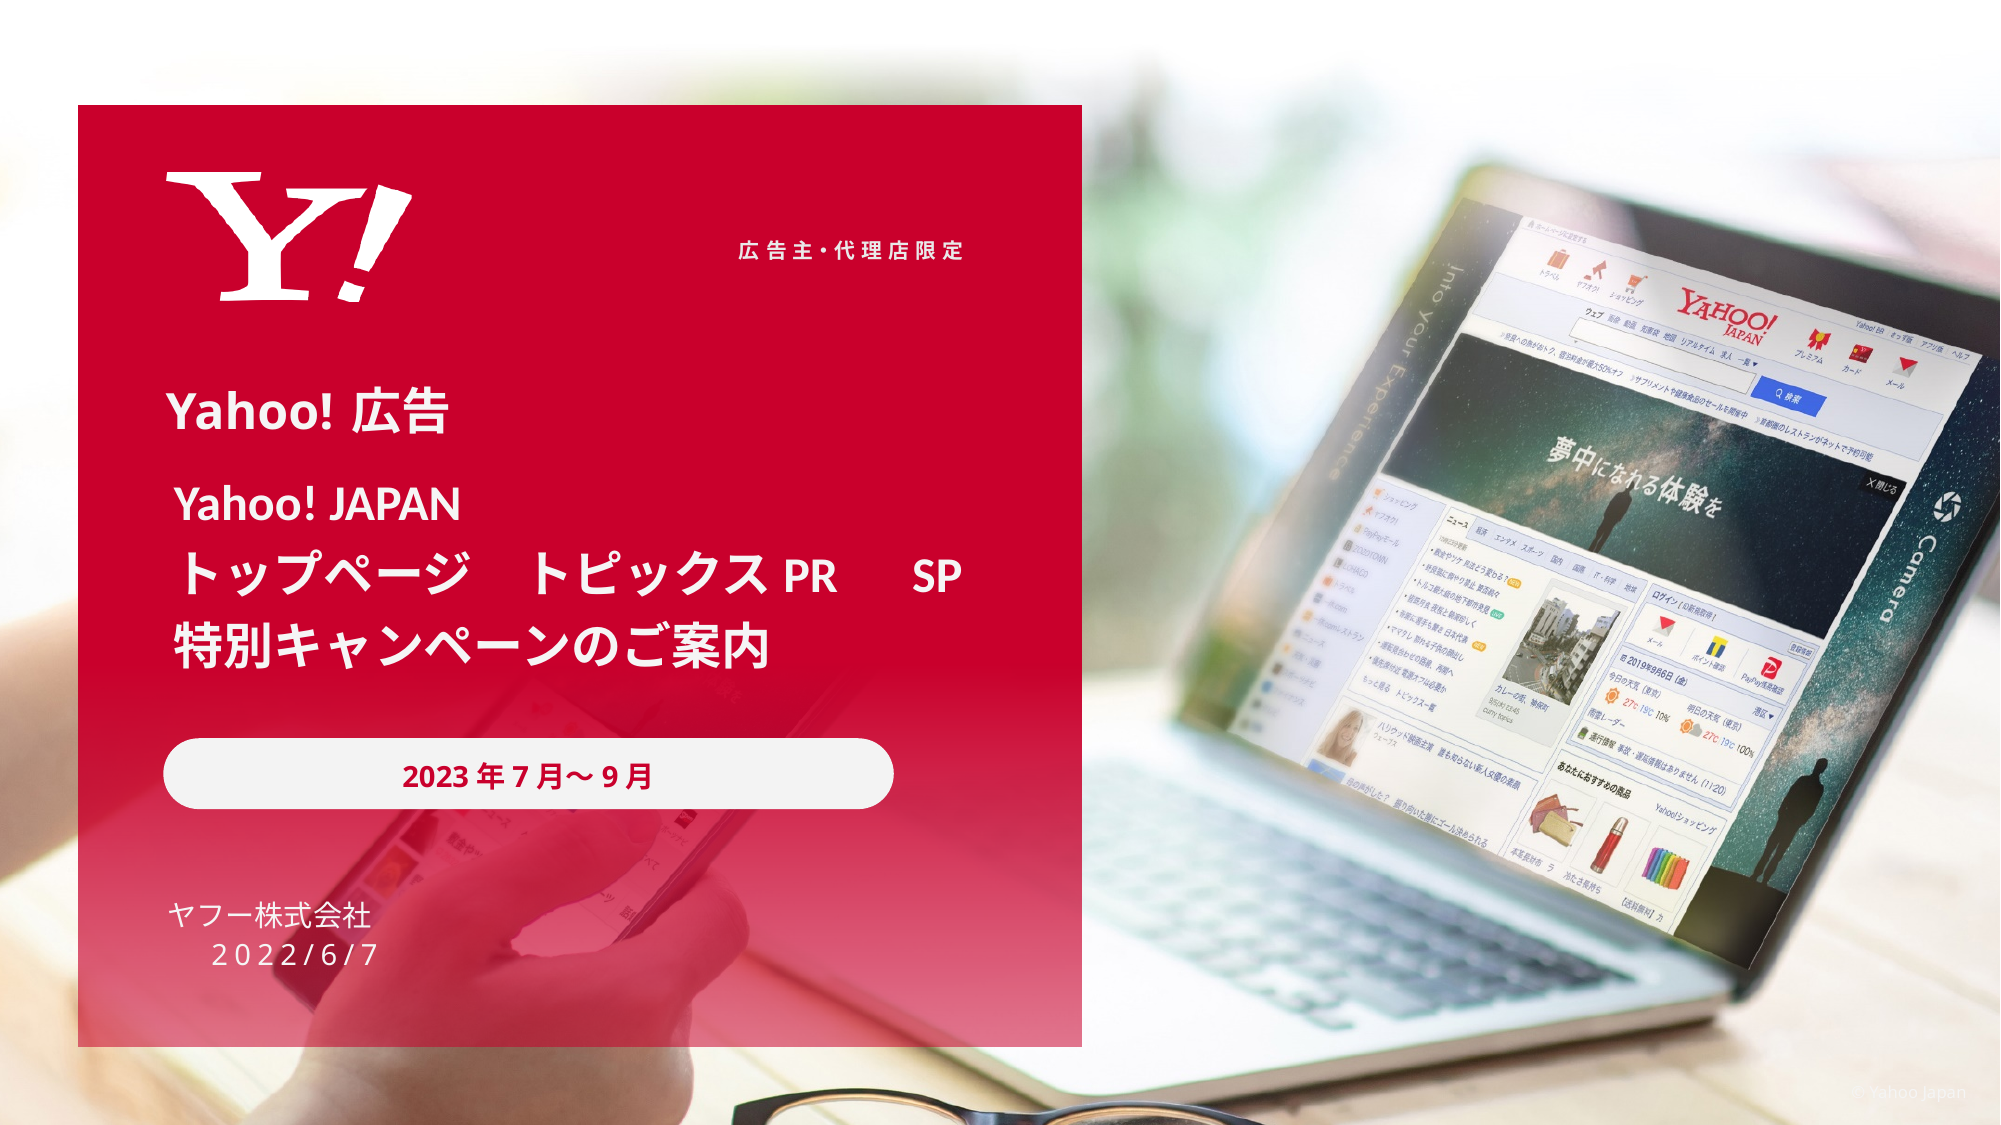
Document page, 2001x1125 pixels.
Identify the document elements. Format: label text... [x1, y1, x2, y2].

title Yahoo! JAPAN トップページ トピックスPR SP 特別キャンペーンのご案内 [166, 457, 1000, 676]
picture [0, 0, 2000, 1125]
